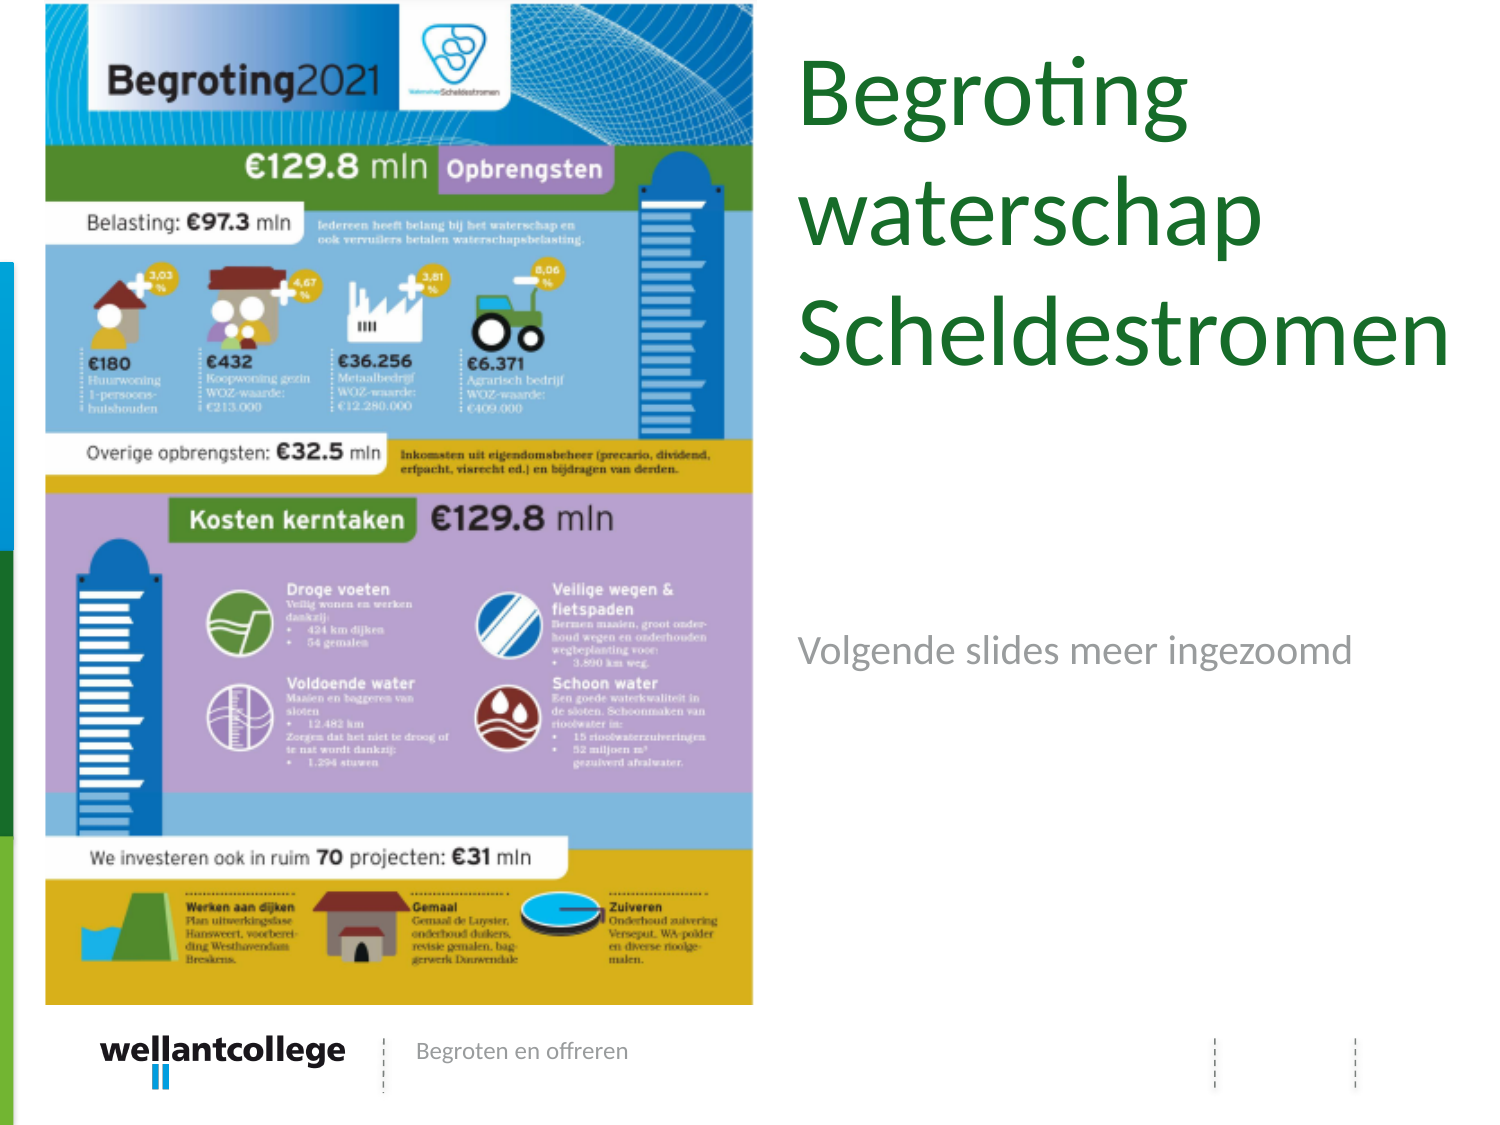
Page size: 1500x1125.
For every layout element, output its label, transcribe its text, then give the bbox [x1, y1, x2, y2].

title Begroting waterschap Scheldestromen [797, 56, 1500, 386]
subtitle Volgende slides meer ingezoomd [797, 622, 1500, 798]
footer Begroten en offreren [401, 1034, 1195, 1095]
picture [44, 0, 757, 1006]
